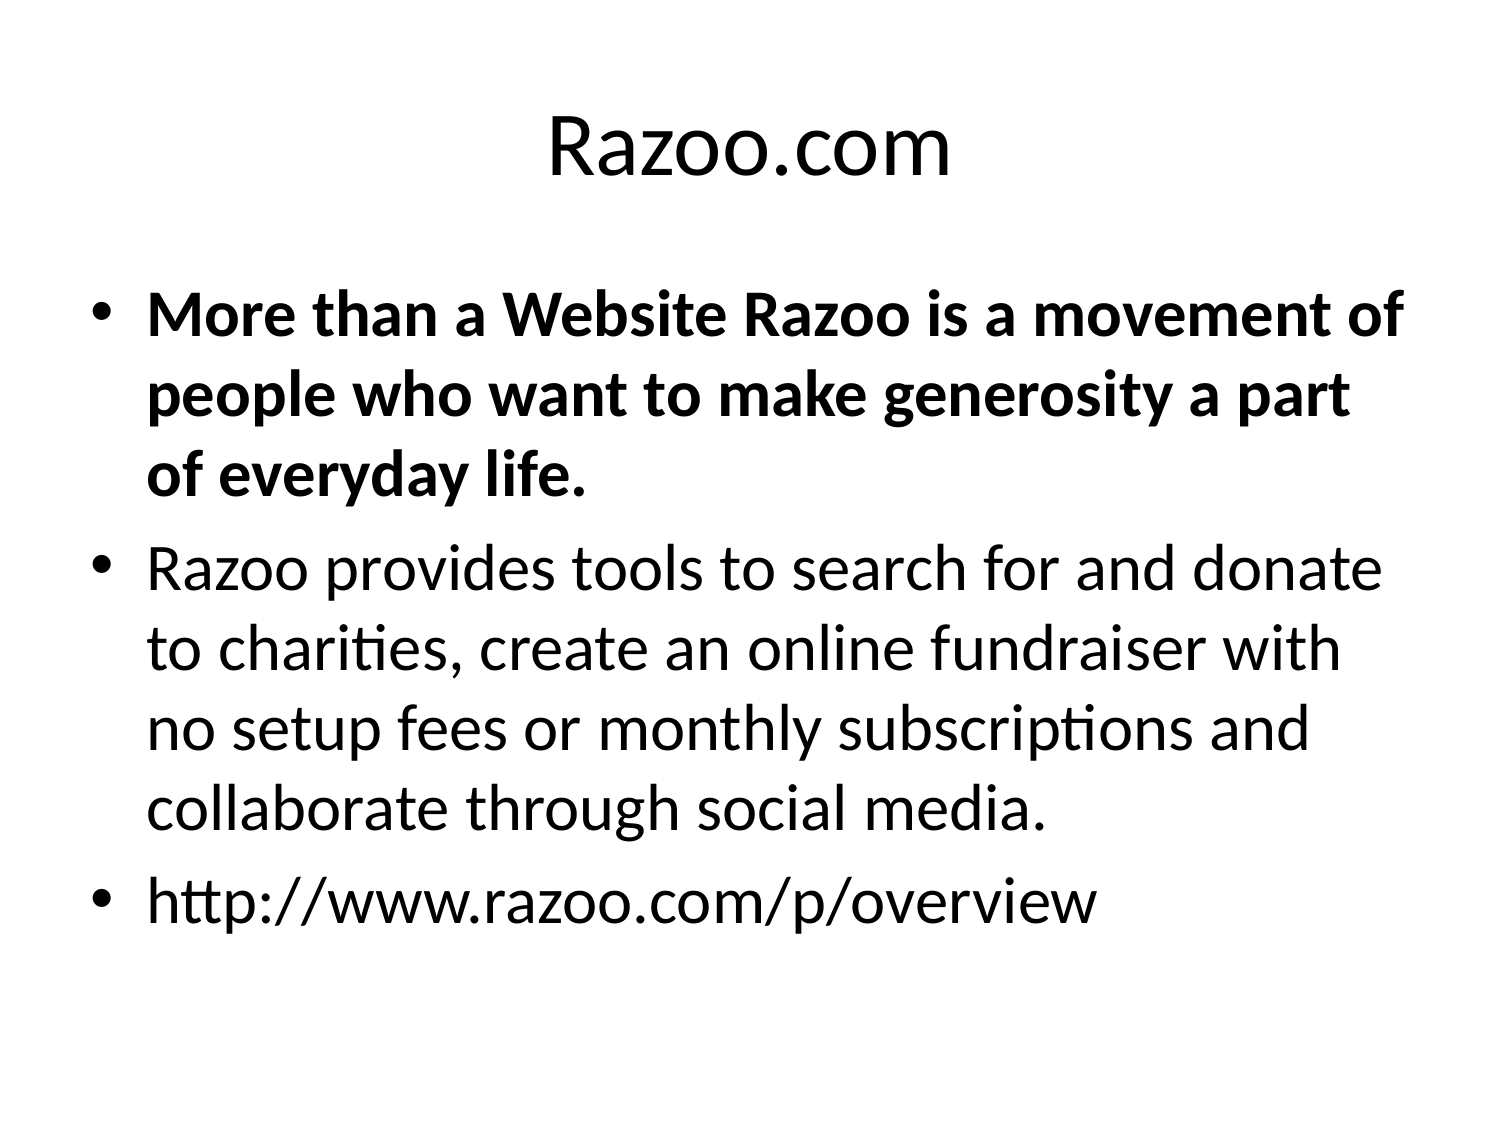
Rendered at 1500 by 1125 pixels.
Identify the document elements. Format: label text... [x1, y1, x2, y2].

list More than a Website Razoo is a movement of people who want to make generosity a part of everyday life. Razoo provides tools to search for and donate to charities, create an online fundraiser with no setup fees or monthly subscriptions and collaborate through social media. http://www.razoo.com/p/overview [75, 262, 1425, 1005]
title Razoo.com [75, 45, 1425, 233]
